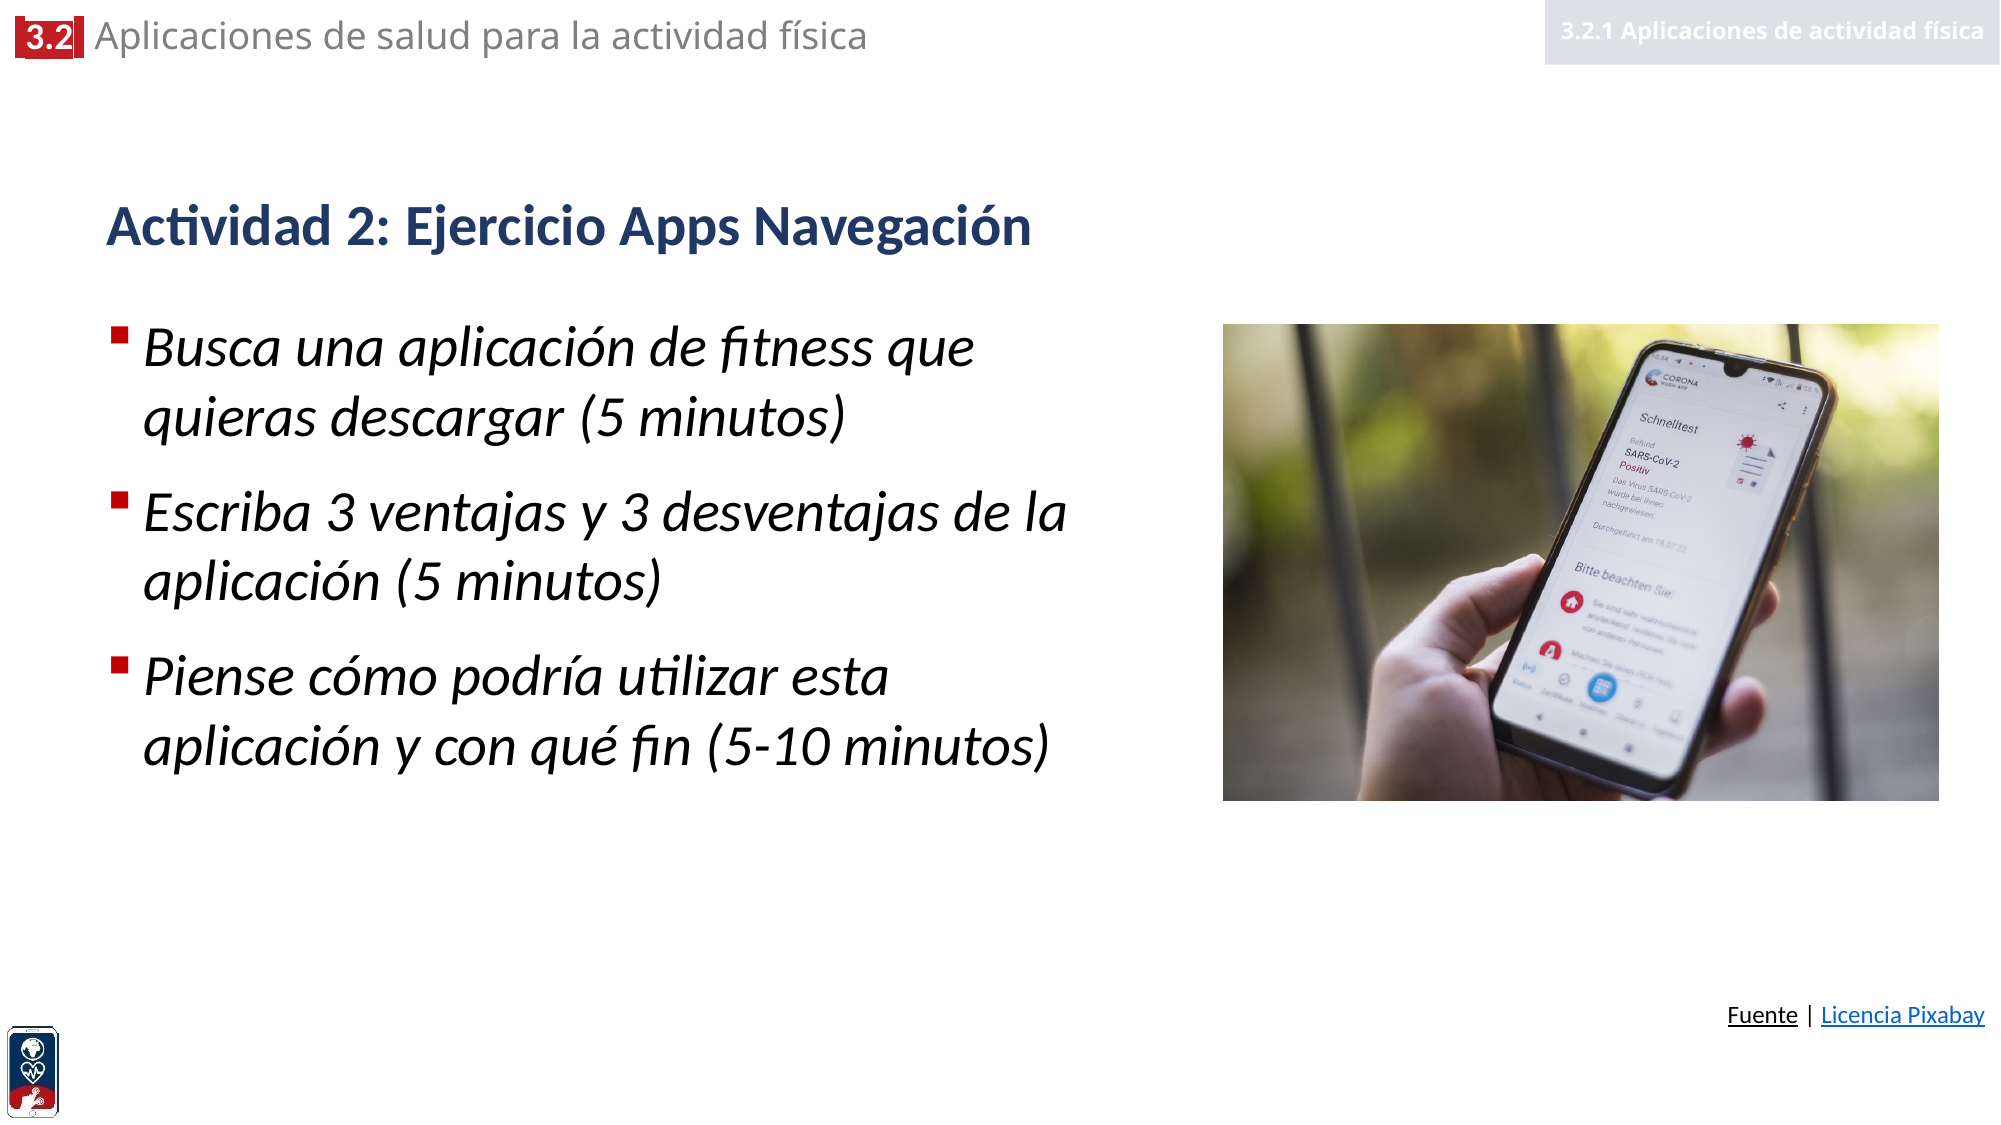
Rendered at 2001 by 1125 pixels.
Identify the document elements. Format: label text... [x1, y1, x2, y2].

list Busca una aplicación de fitness que quieras descargar (5 minutos) Escriba 3 ventajas y 3 desventajas de la aplicación (5 minutos) Piense cómo podría utilizar esta aplicación y con qué fin (5-10 minutos) [91, 300, 1121, 1037]
picture [1223, 324, 1939, 801]
text_box 3.2.1 Aplicaciones de actividad física [1545, 0, 2000, 65]
text_box Fuente | Licencia Pixabay [1604, 991, 2000, 1036]
picture [7, 1026, 59, 1118]
title Actividad 2: Ejercicio Apps Navegación [91, 177, 1906, 277]
